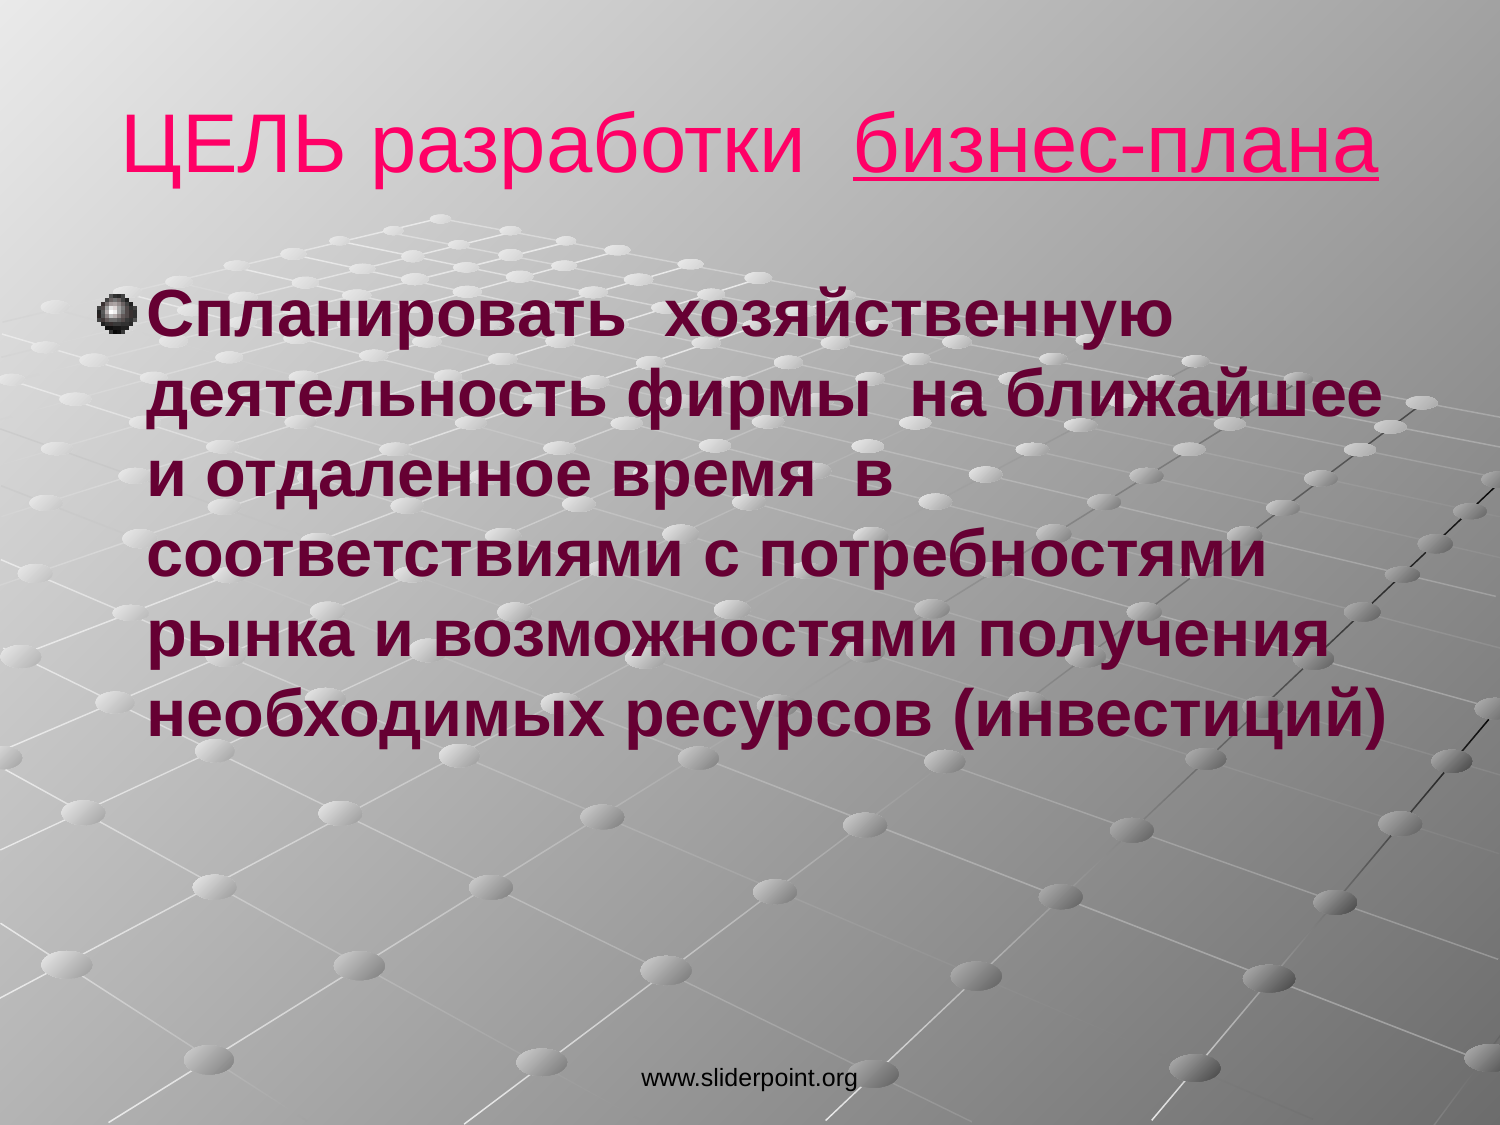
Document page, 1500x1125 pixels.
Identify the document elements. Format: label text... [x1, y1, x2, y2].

footer www.sliderpoint.org [512, 1023, 988, 1100]
picture [90, 286, 137, 334]
title ЦЕЛЬ разработки бизнес-плана [74, 44, 1426, 233]
list Спланировать хозяйственную деятельность фирмы на ближайшее и отдаленное время в соответствиями с потребностями рынка и возможностями получения необходимых ресурсов (инвестиций) [74, 262, 1426, 1007]
